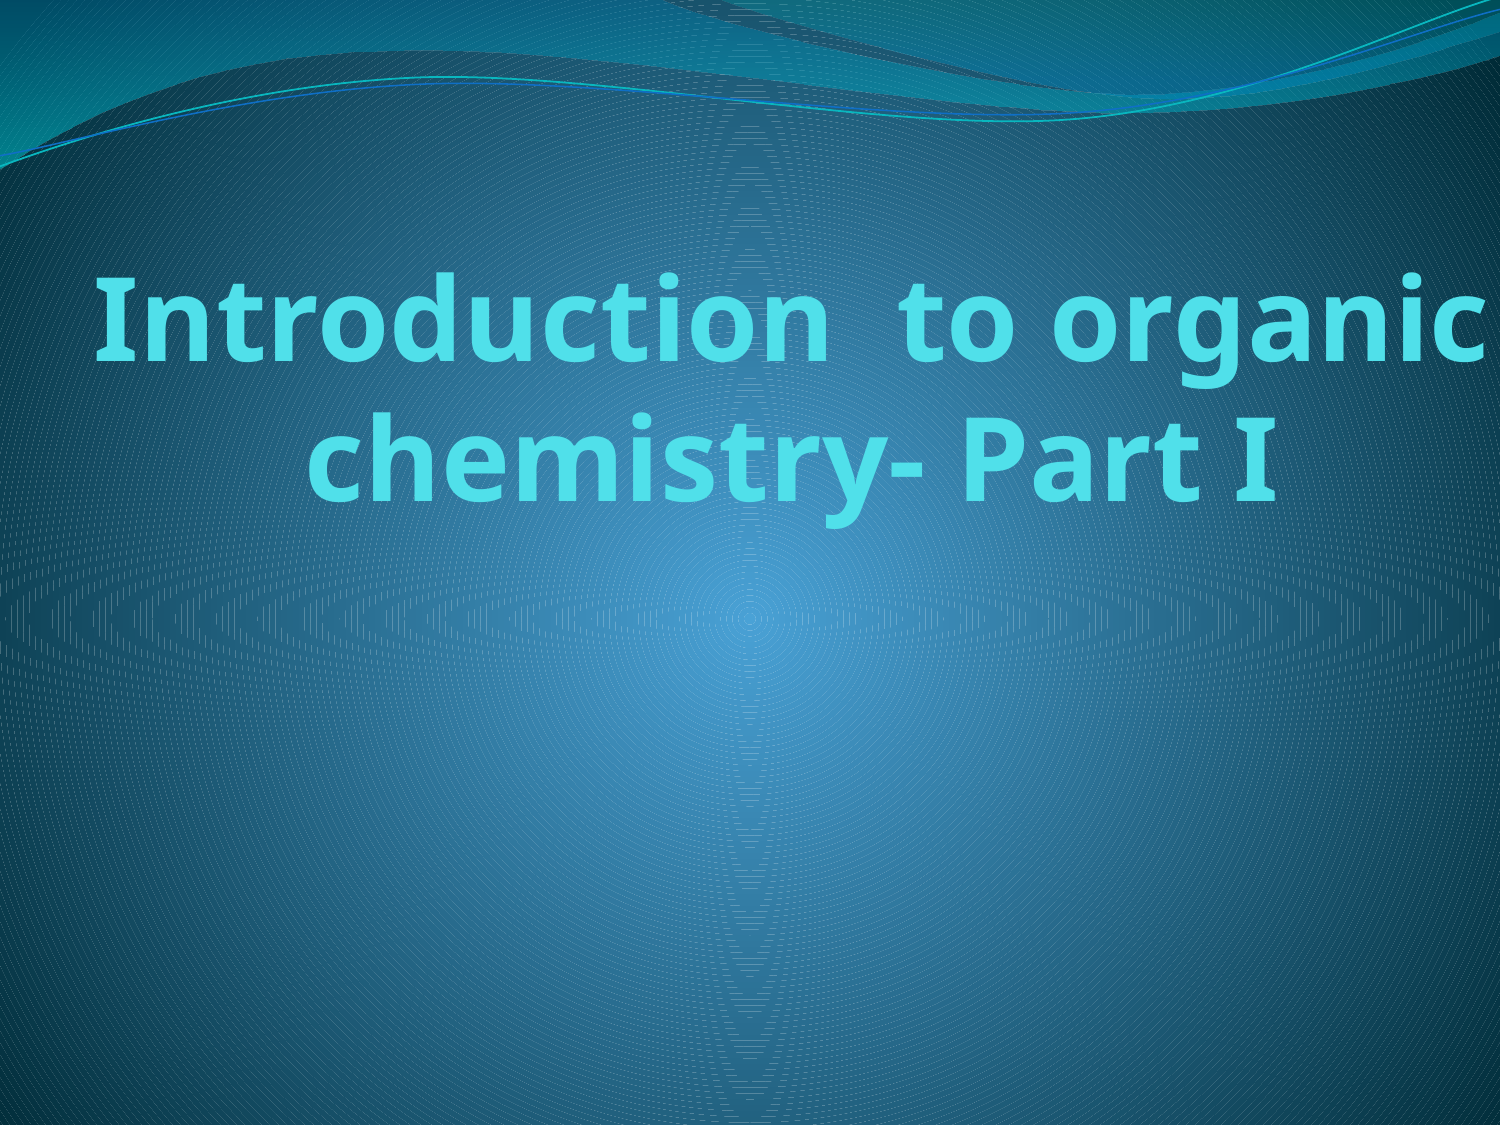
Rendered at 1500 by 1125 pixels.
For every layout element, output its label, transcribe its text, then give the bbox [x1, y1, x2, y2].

title Introduction to organic chemistry- Part I [87, 224, 1500, 526]
